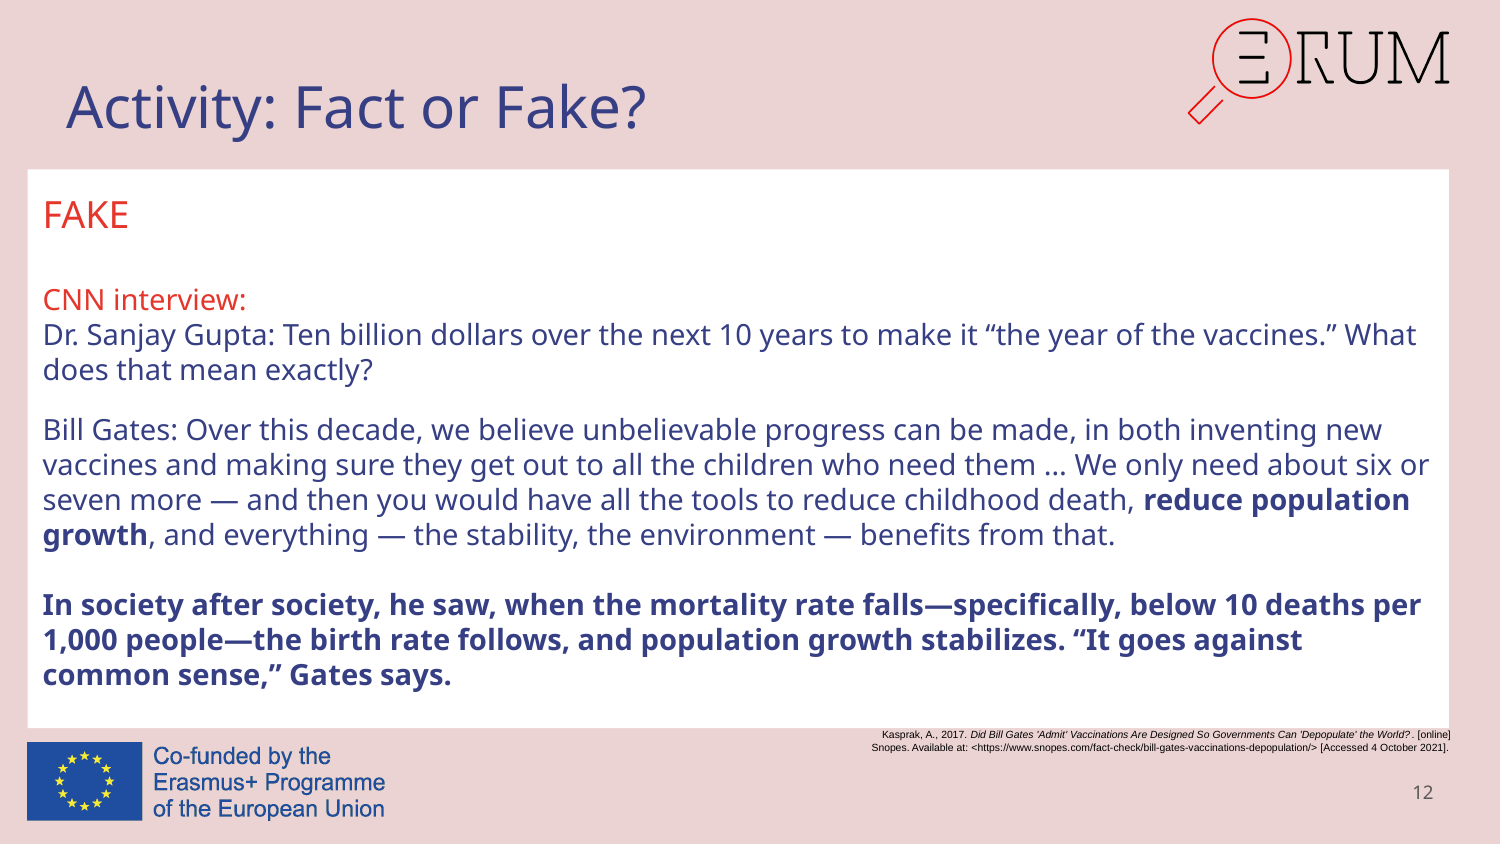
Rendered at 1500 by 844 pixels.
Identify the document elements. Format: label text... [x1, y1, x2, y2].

picture [1136, 0, 1500, 137]
title Activity: Fact or Fake? [51, 55, 1168, 150]
slide_number 12 [1358, 766, 1449, 826]
text_box Kasprak, A., 2017. Did Bill Gates 'Admit' Vaccinations Are Designed So Governments Can 'Depopulate' the World?. [online] Snopes. Available at: <https://www.snopes.com/fact-check/bill-gates-vaccinations-depopulation/> [Accessed 4 October 2021]. [846, 715, 1467, 766]
list FAKE CNN interview: Dr. Sanjay Gupta: Ten billion dollars over the next 10 years to make it “the year of the vaccines.” What does that mean exactly? Bill Gates: Over this decade, we believe unbelievable progress can be made, in both inventing new vaccines and making sure they get out to all the children who need them … We only need about six or seven more — and then you would have all the tools to reduce childhood death, reduce population growth, and everything — the stability, the environment — benefits from that. In society after society, he saw, when the mortality rate falls—specifically, below 10 deaths per 1,000 people—the birth rate follows, and population growth stabilizes. “It goes against common sense,” Gates says. [27, 169, 1449, 729]
picture [27, 742, 385, 821]
